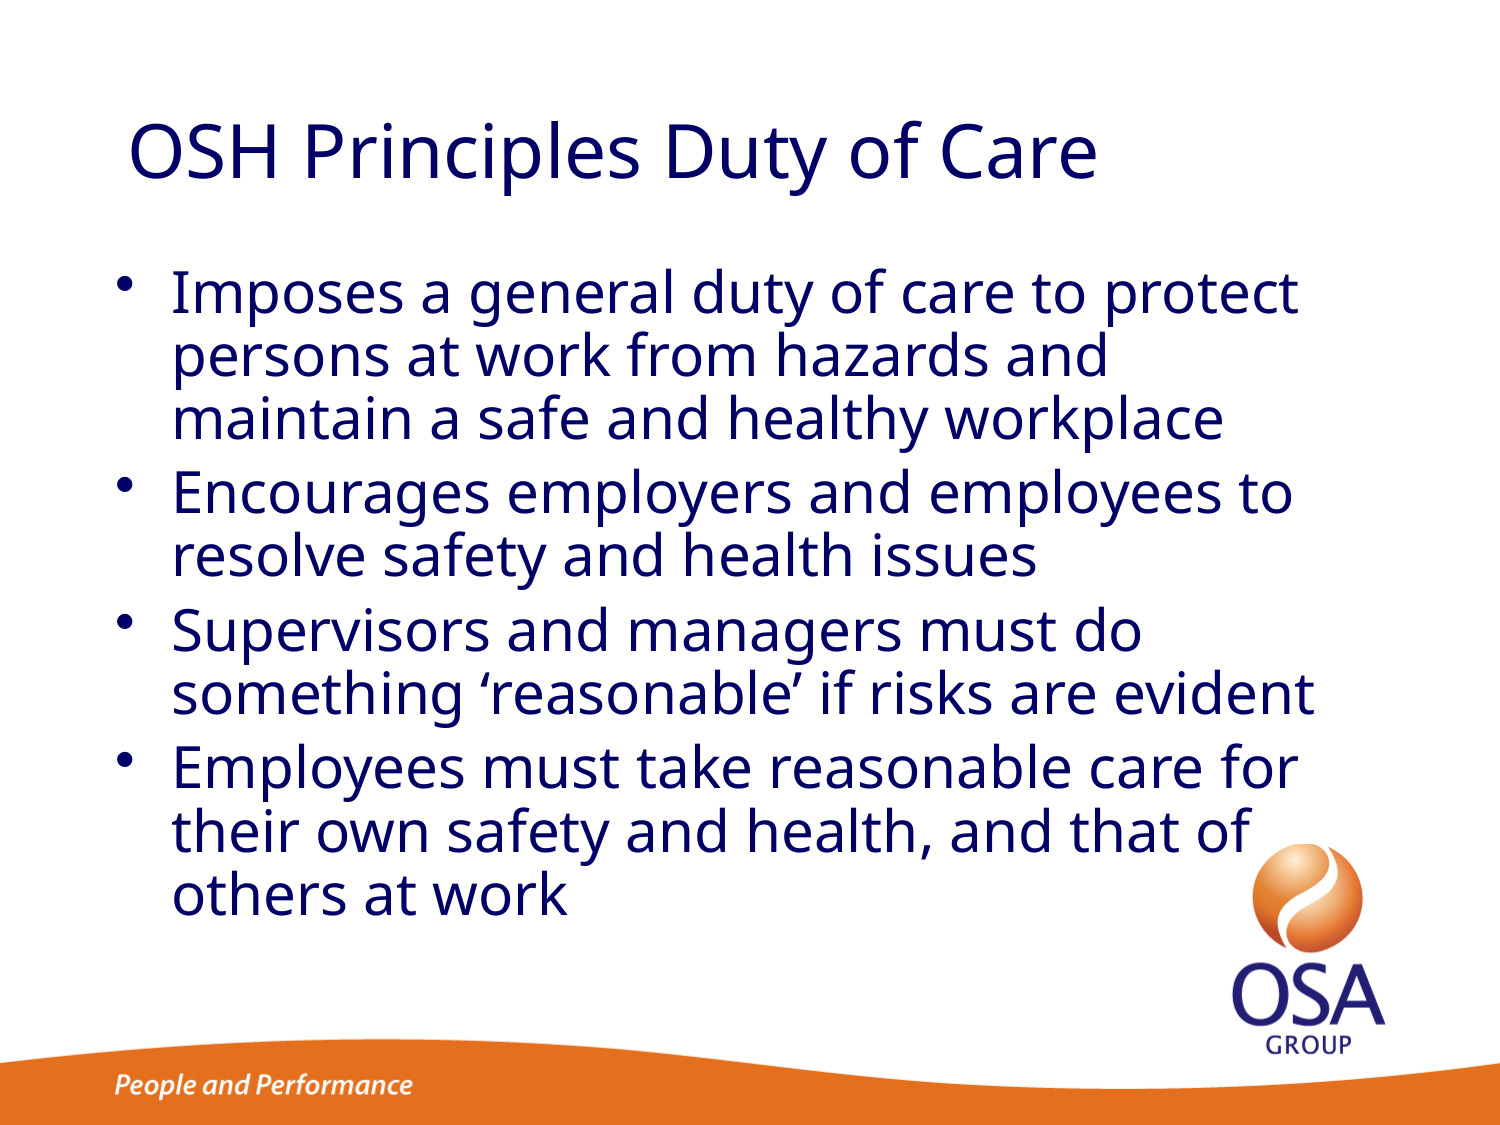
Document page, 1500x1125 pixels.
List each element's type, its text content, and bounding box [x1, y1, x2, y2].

title OSH Principles Duty of Care [111, 54, 1388, 243]
picture [0, 844, 1500, 1125]
list Imposes a general duty of care to protect persons at work from hazards and maintain a safe and healthy workplace Encourages employers and employees to resolve safety and health issues Supervisors and managers must do something ‘reasonable’ if risks are evident Employees must take reasonable care for their own safety and health, and that of others at work [100, 255, 1365, 1012]
